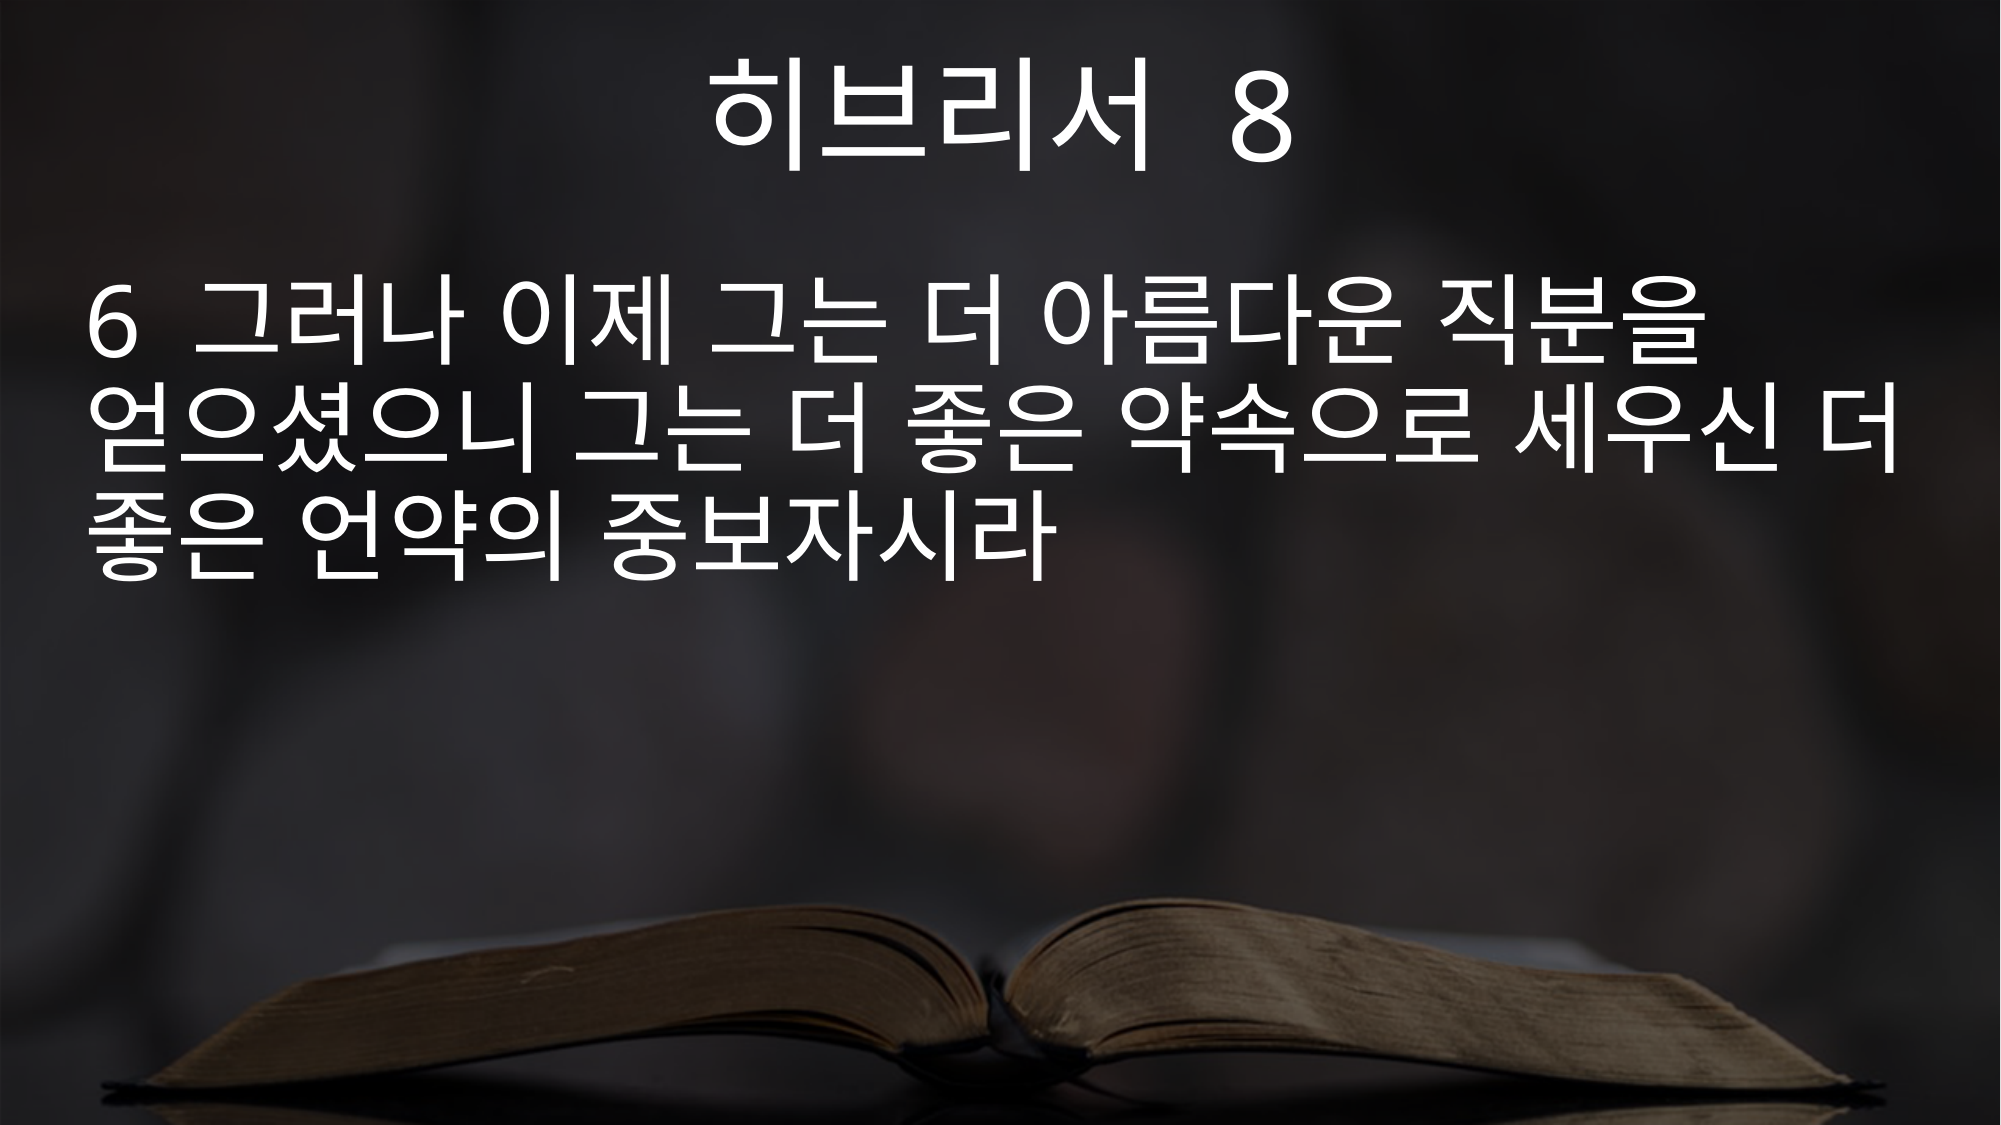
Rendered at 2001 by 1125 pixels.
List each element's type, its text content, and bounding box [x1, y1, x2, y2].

picture [0, 0, 2001, 1125]
list 6 그러나 이제 그는 더 아름다운 직분을 얻으셨으니 그는 더 좋은 약속으로 세우신 더 좋은 언약의 중보자시라 [69, 263, 1953, 423]
footer 히브리서 8 [0, 32, 2000, 192]
